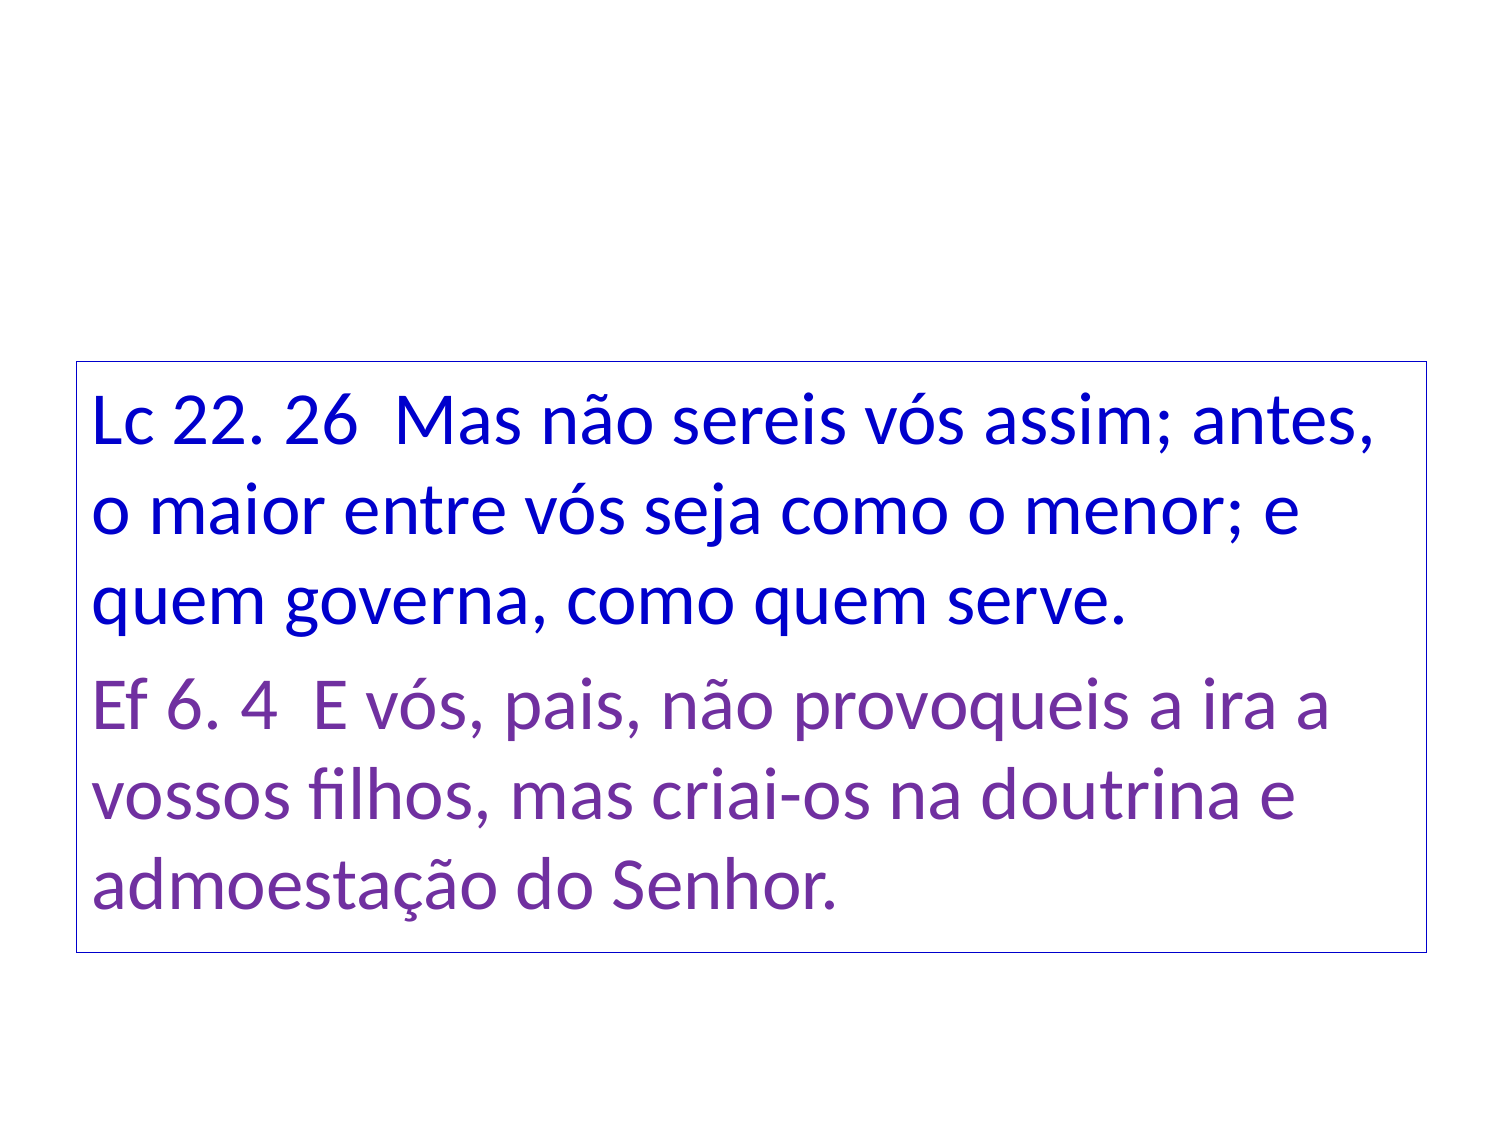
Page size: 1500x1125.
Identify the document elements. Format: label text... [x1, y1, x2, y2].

list Lc 22. 26 Mas não sereis vós assim; antes, o maior entre vós seja como o menor; e quem governa, como quem serve. Ef 6. 4 E vós, pais, não provoqueis a ira a vossos filhos, mas criai-os na doutrina e admoestação do Senhor. [76, 361, 1427, 953]
